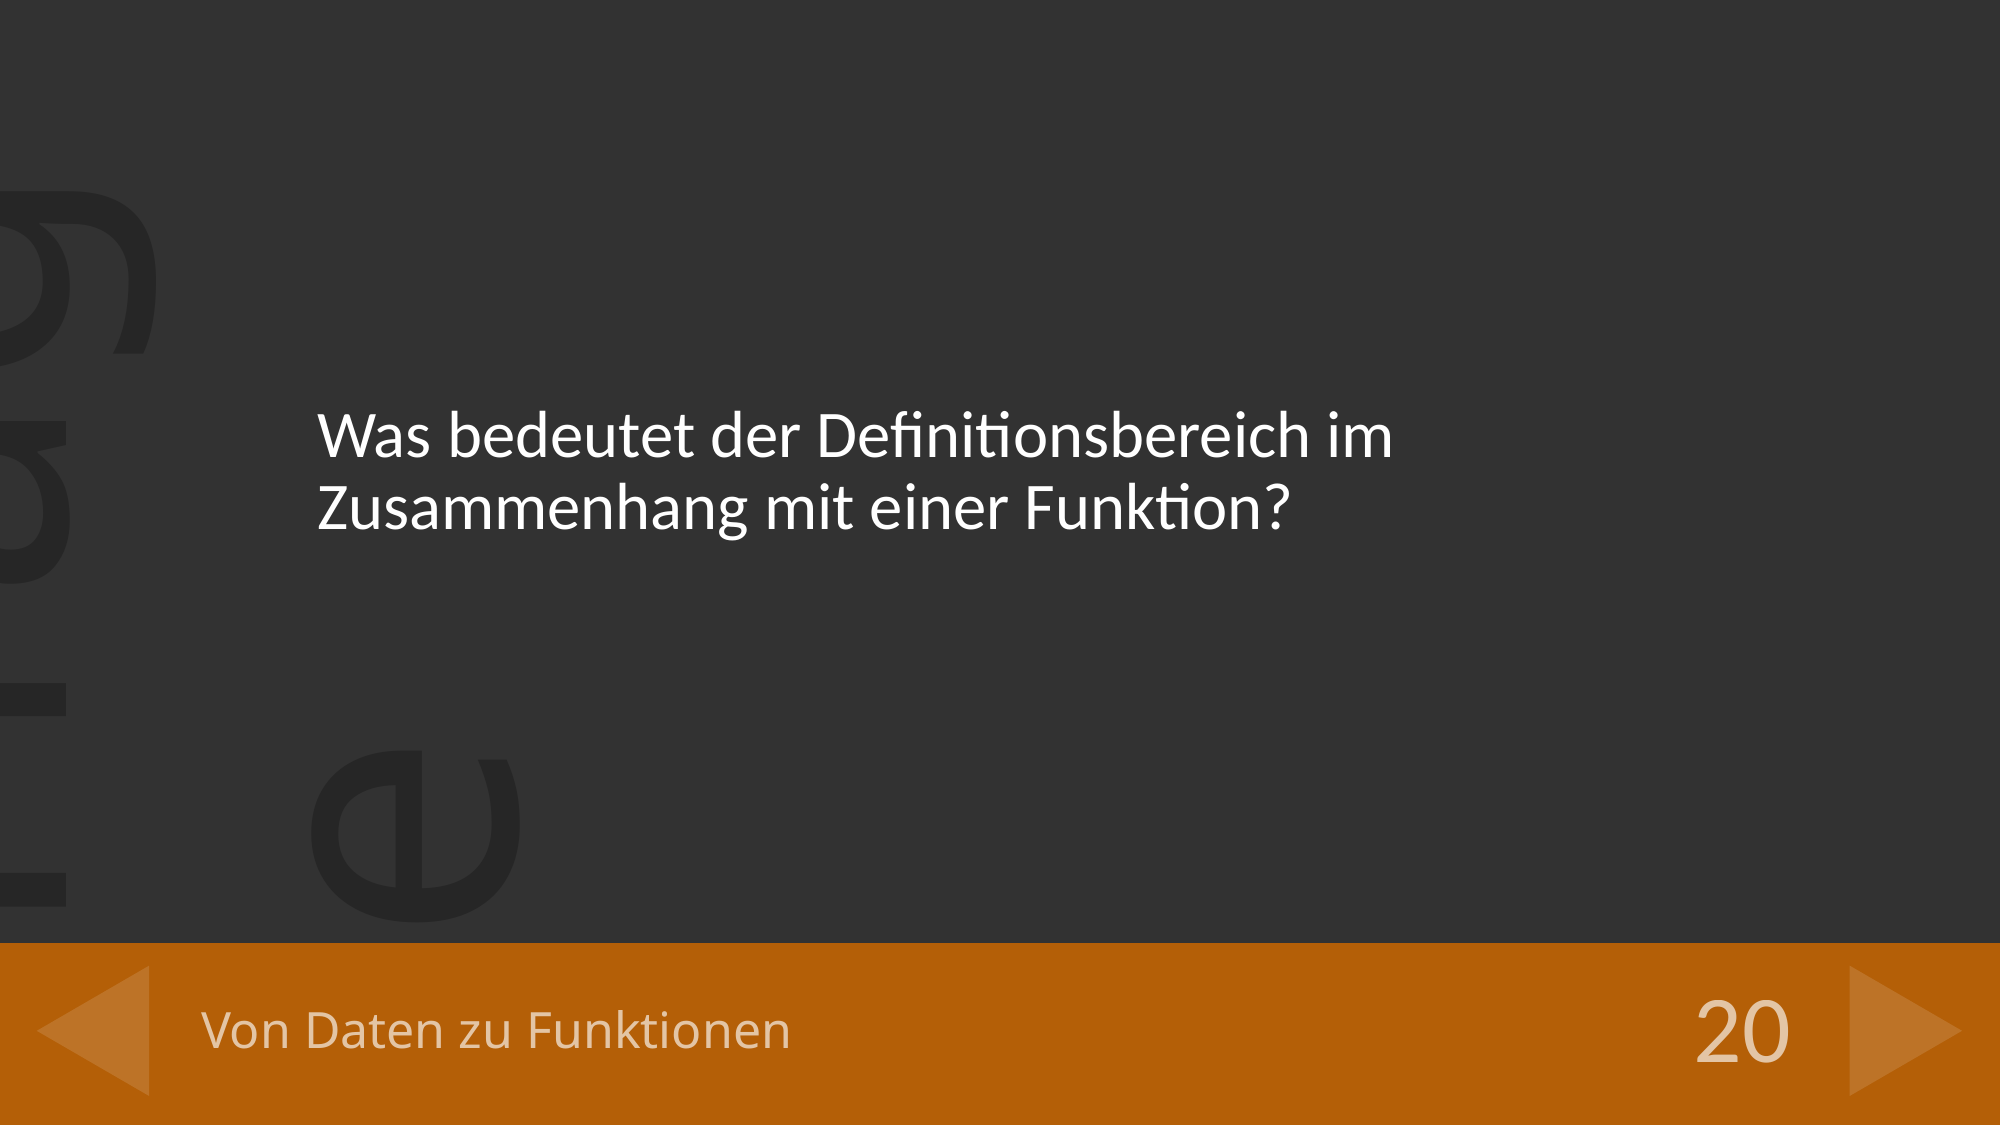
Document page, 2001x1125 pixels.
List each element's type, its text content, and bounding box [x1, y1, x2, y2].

list 20 [1494, 967, 1806, 1097]
title Von Daten zu Funktionen [185, 967, 1494, 1097]
list Was bedeutet der Definitionsbereich im Zusammenhang mit einer Funktion? [302, 307, 1760, 636]
